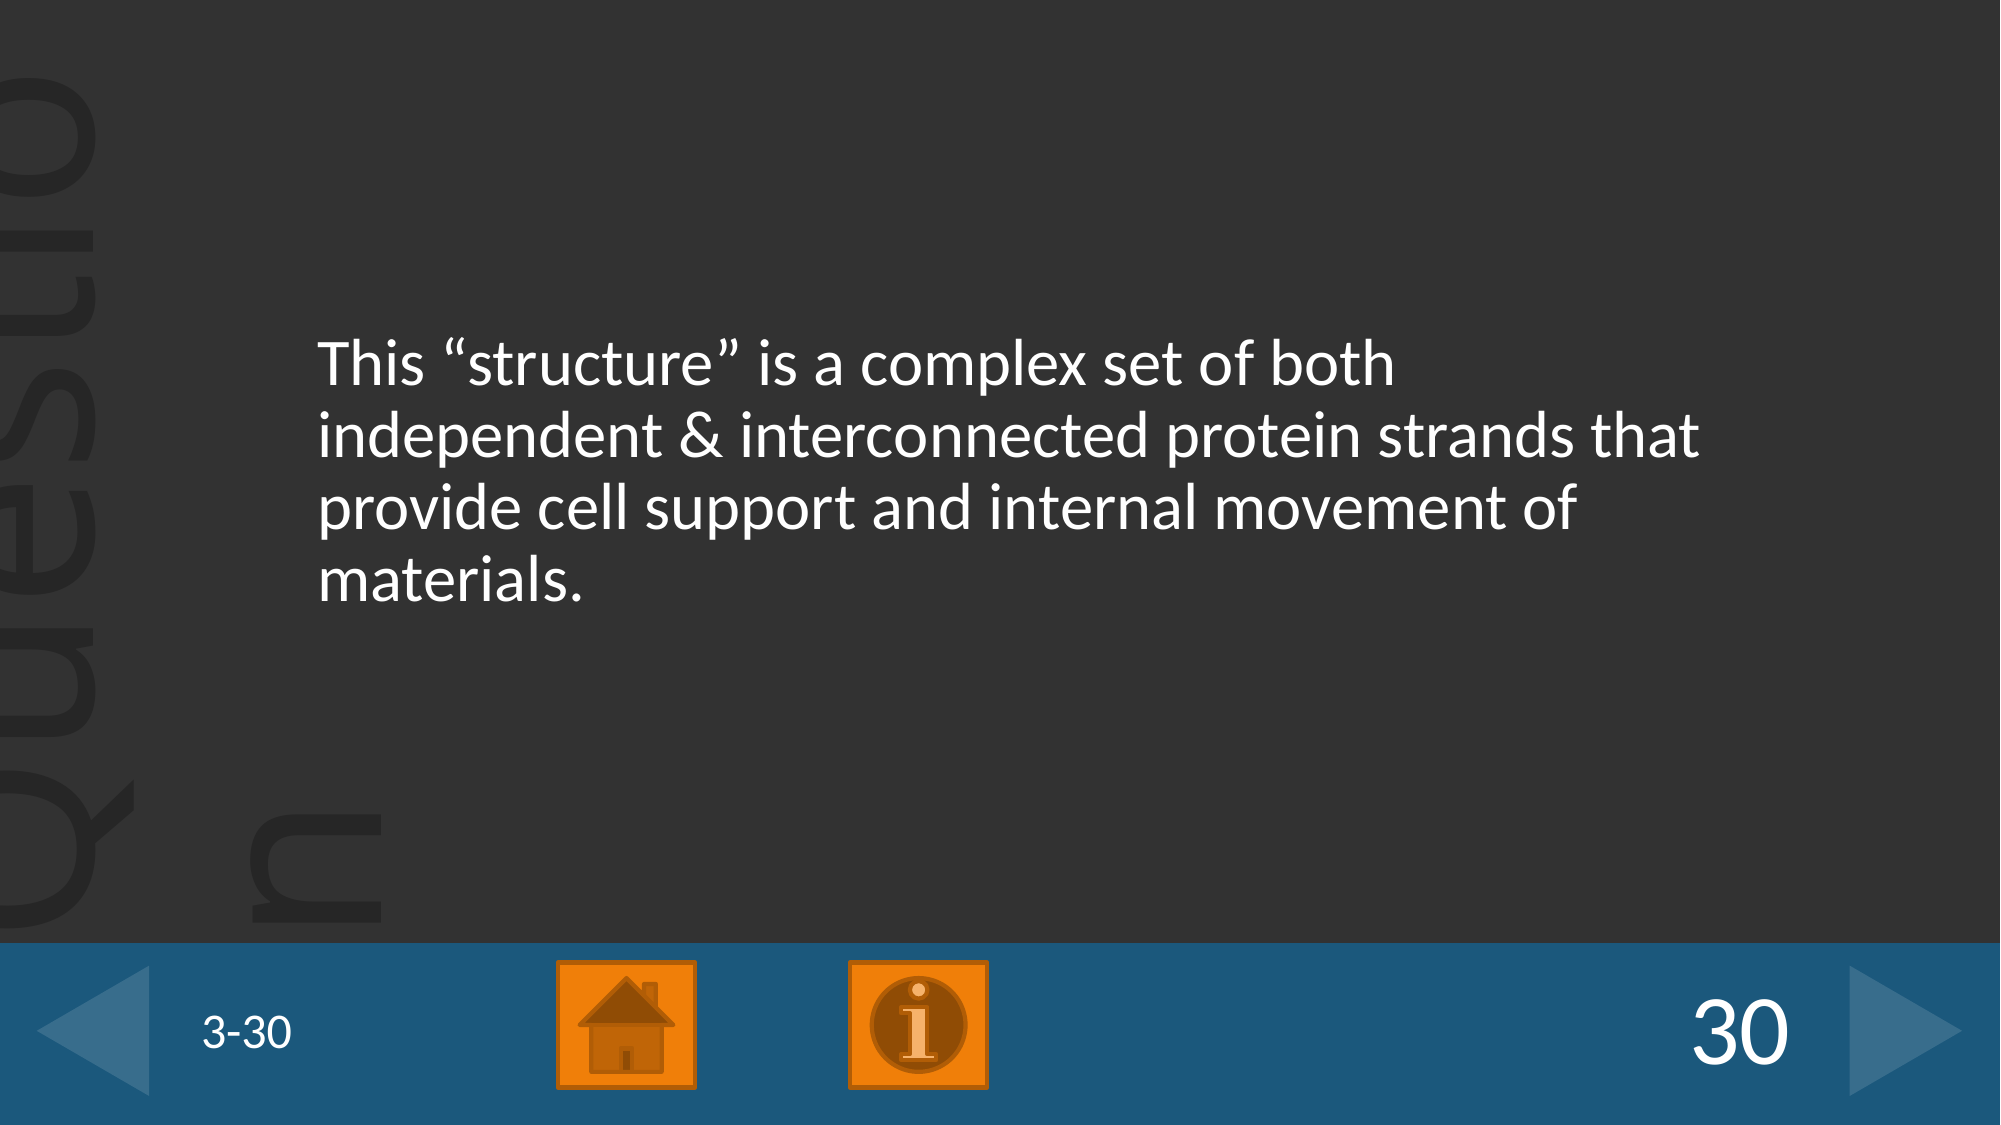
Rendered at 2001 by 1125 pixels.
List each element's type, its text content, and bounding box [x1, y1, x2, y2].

list 30 [1494, 967, 1806, 1097]
list This “structure” is a complex set of both independent & interconnected protein strands that provide cell support and internal movement of materials. [302, 307, 1760, 636]
text_box [556, 960, 697, 1090]
title 3-30 [185, 967, 1494, 1097]
text_box [848, 960, 989, 1090]
